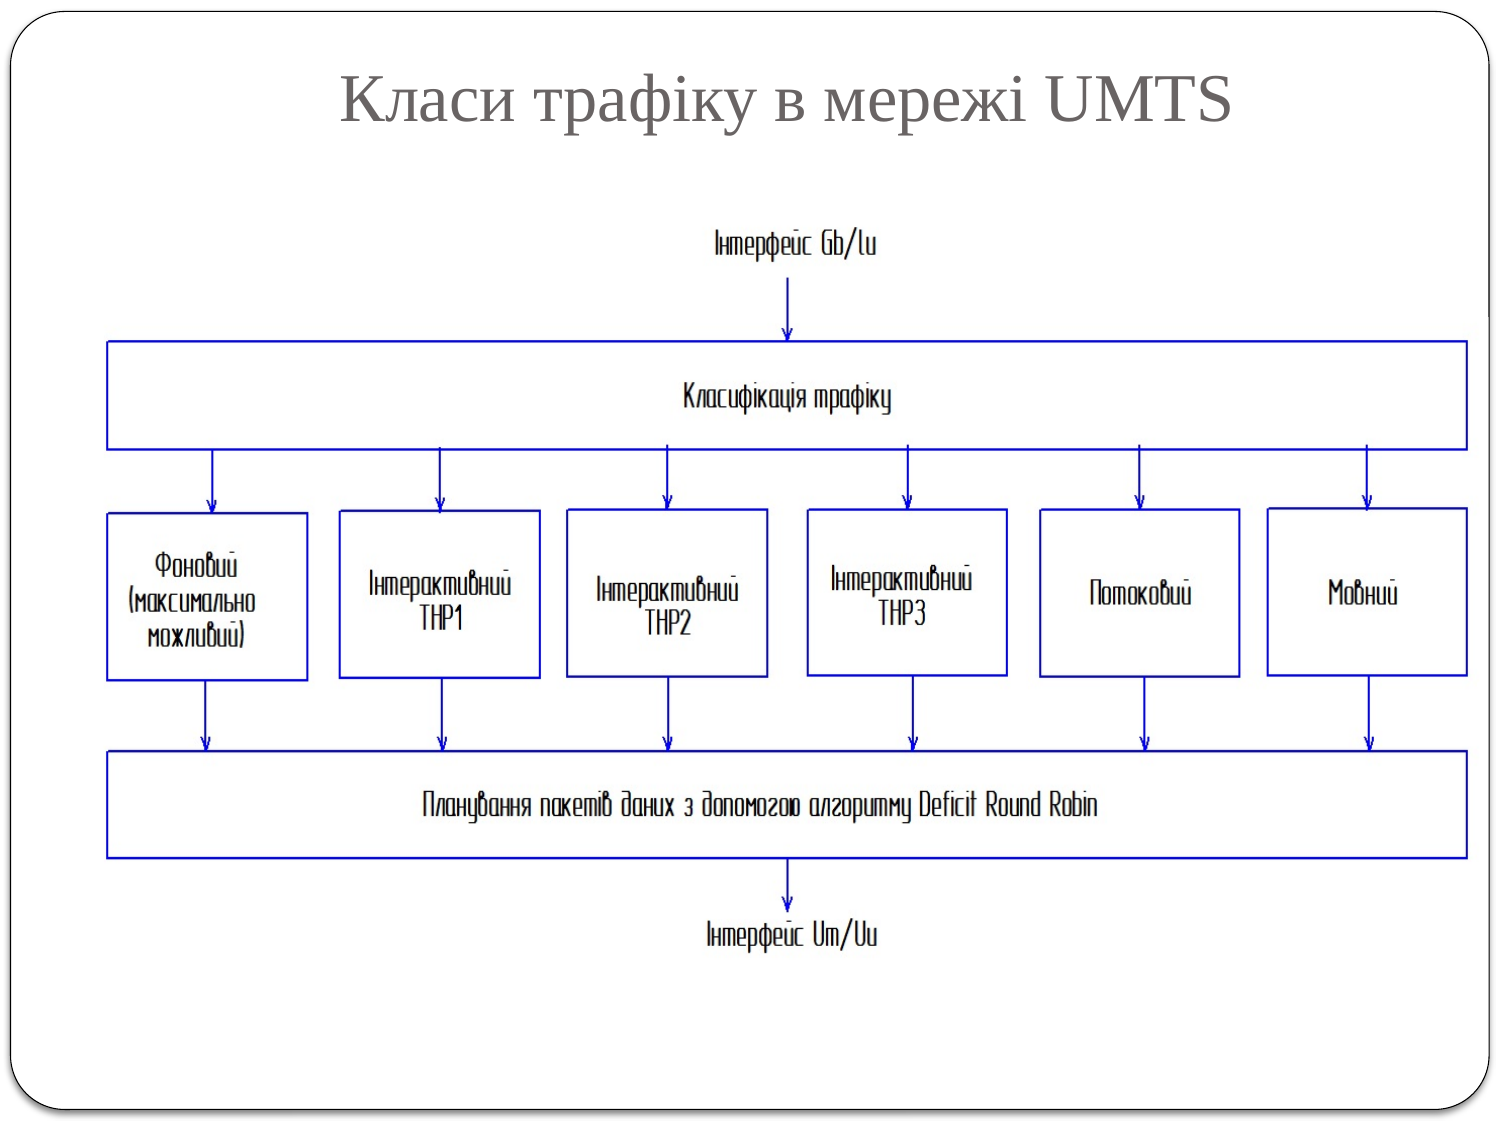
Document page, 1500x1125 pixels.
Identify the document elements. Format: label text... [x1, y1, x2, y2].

title Класи трафіку в мережі UMTS [150, 45, 1425, 206]
picture [88, 207, 1483, 965]
